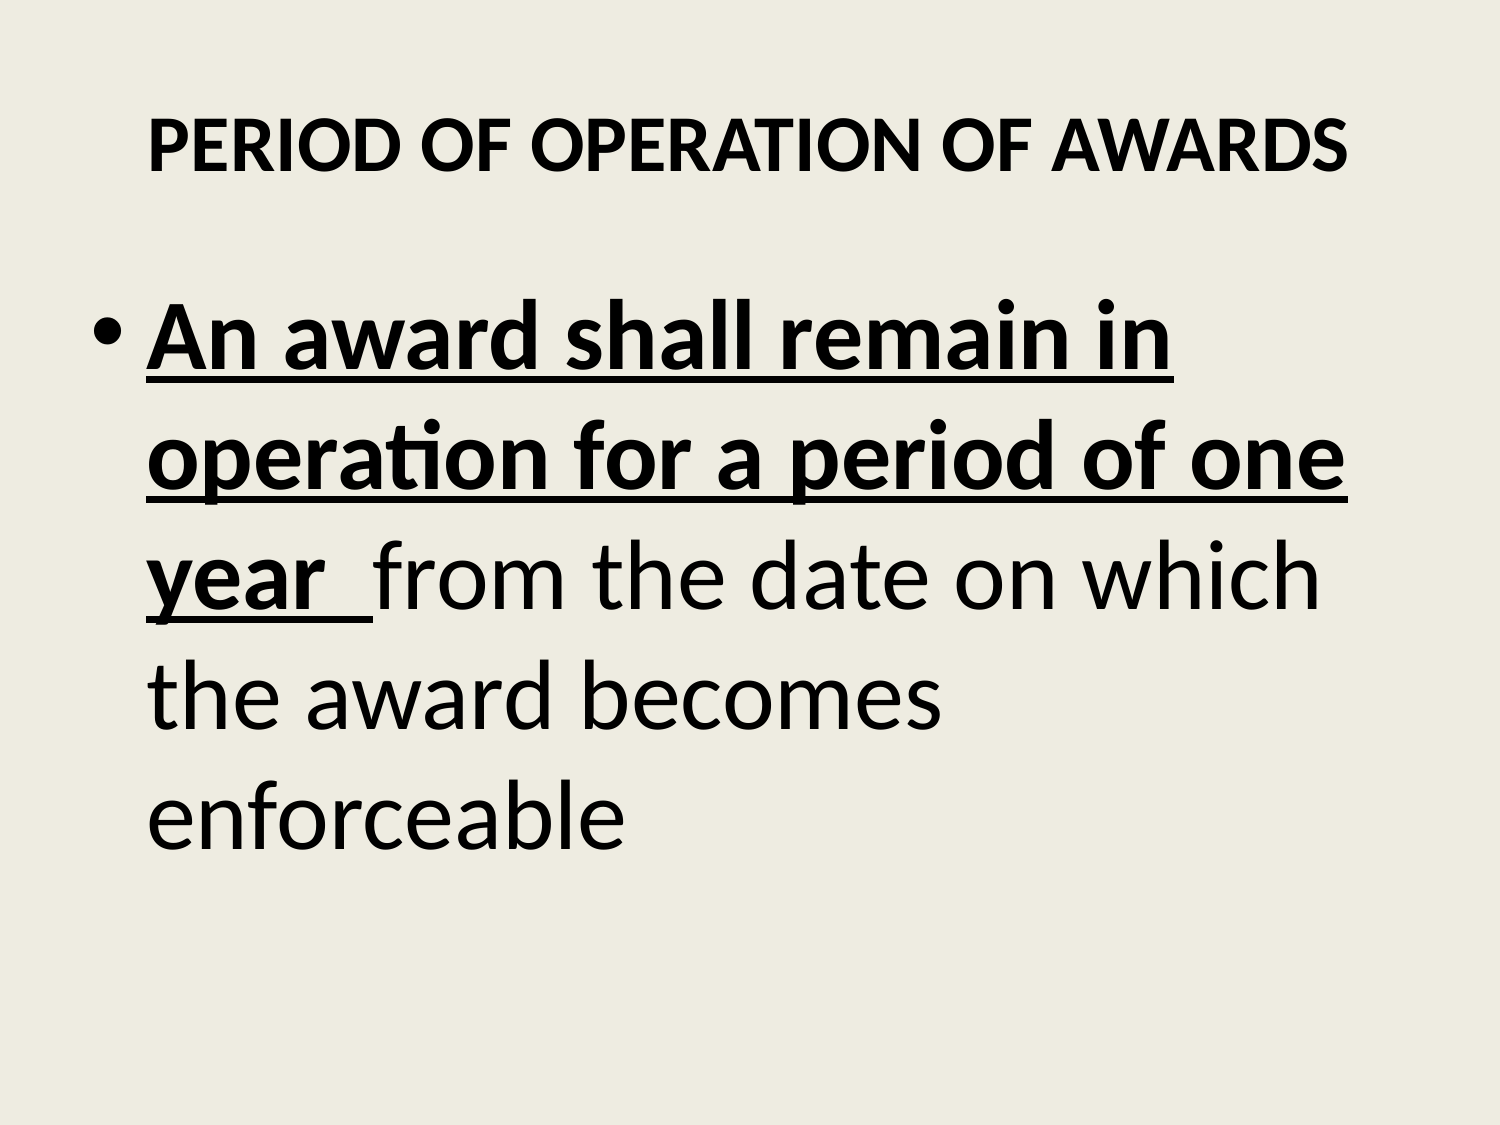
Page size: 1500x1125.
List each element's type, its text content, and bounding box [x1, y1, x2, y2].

title PERIOD OF OPERATION OF AWARDS [75, 45, 1425, 233]
list An award shall remain in operation for a period of one year from the date on which the award becomes enforceable [75, 262, 1425, 1005]
